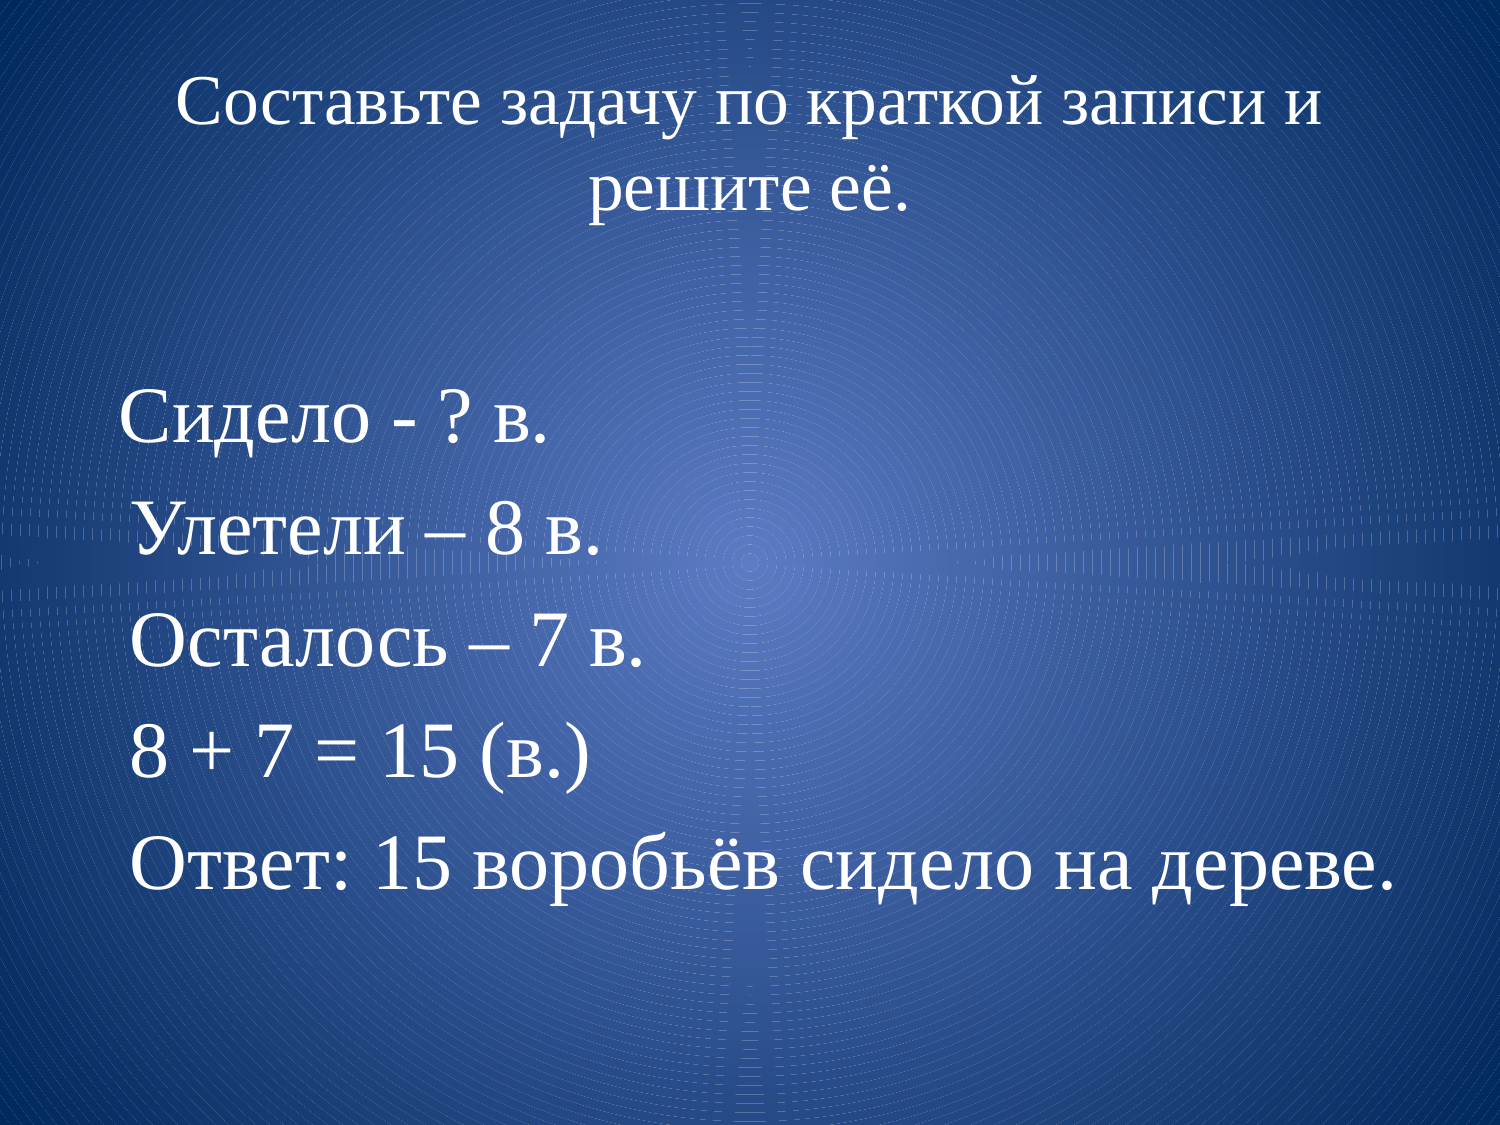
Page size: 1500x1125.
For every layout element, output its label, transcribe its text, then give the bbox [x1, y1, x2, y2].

list Сидело - ? в. Улетели – 8 в. Осталось – 7 в. 8 + 7 = 15 (в.) Ответ: 15 воробьёв сидело на дереве. [75, 262, 1425, 1005]
title Составьте задачу по краткой записи и решите её. [75, 45, 1425, 233]
